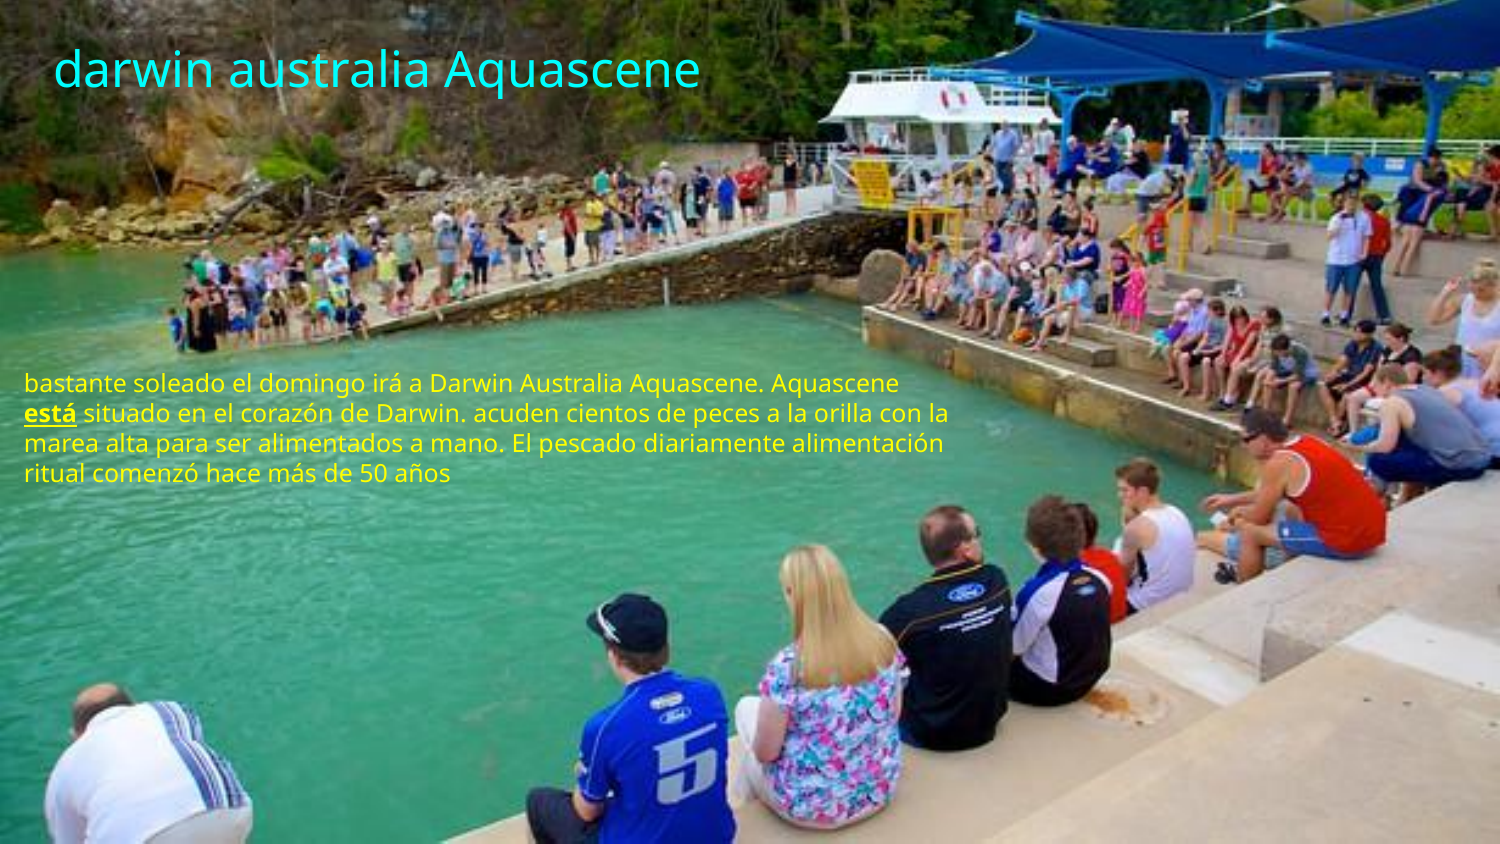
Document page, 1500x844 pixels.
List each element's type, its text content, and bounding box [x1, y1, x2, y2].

text_box bastante soleado el domingo irá a Darwin Australia Aquascene. Aquascene está situado en el corazón de Darwin. acuden cientos de peces a la orilla con la marea alta para ser alimentados a mano. El pescado diariamente alimentación ritual comenzó hace más de 50 años [8, 352, 973, 677]
picture [0, 0, 1500, 844]
text_box darwin australia Aquascene [38, 22, 1244, 216]
